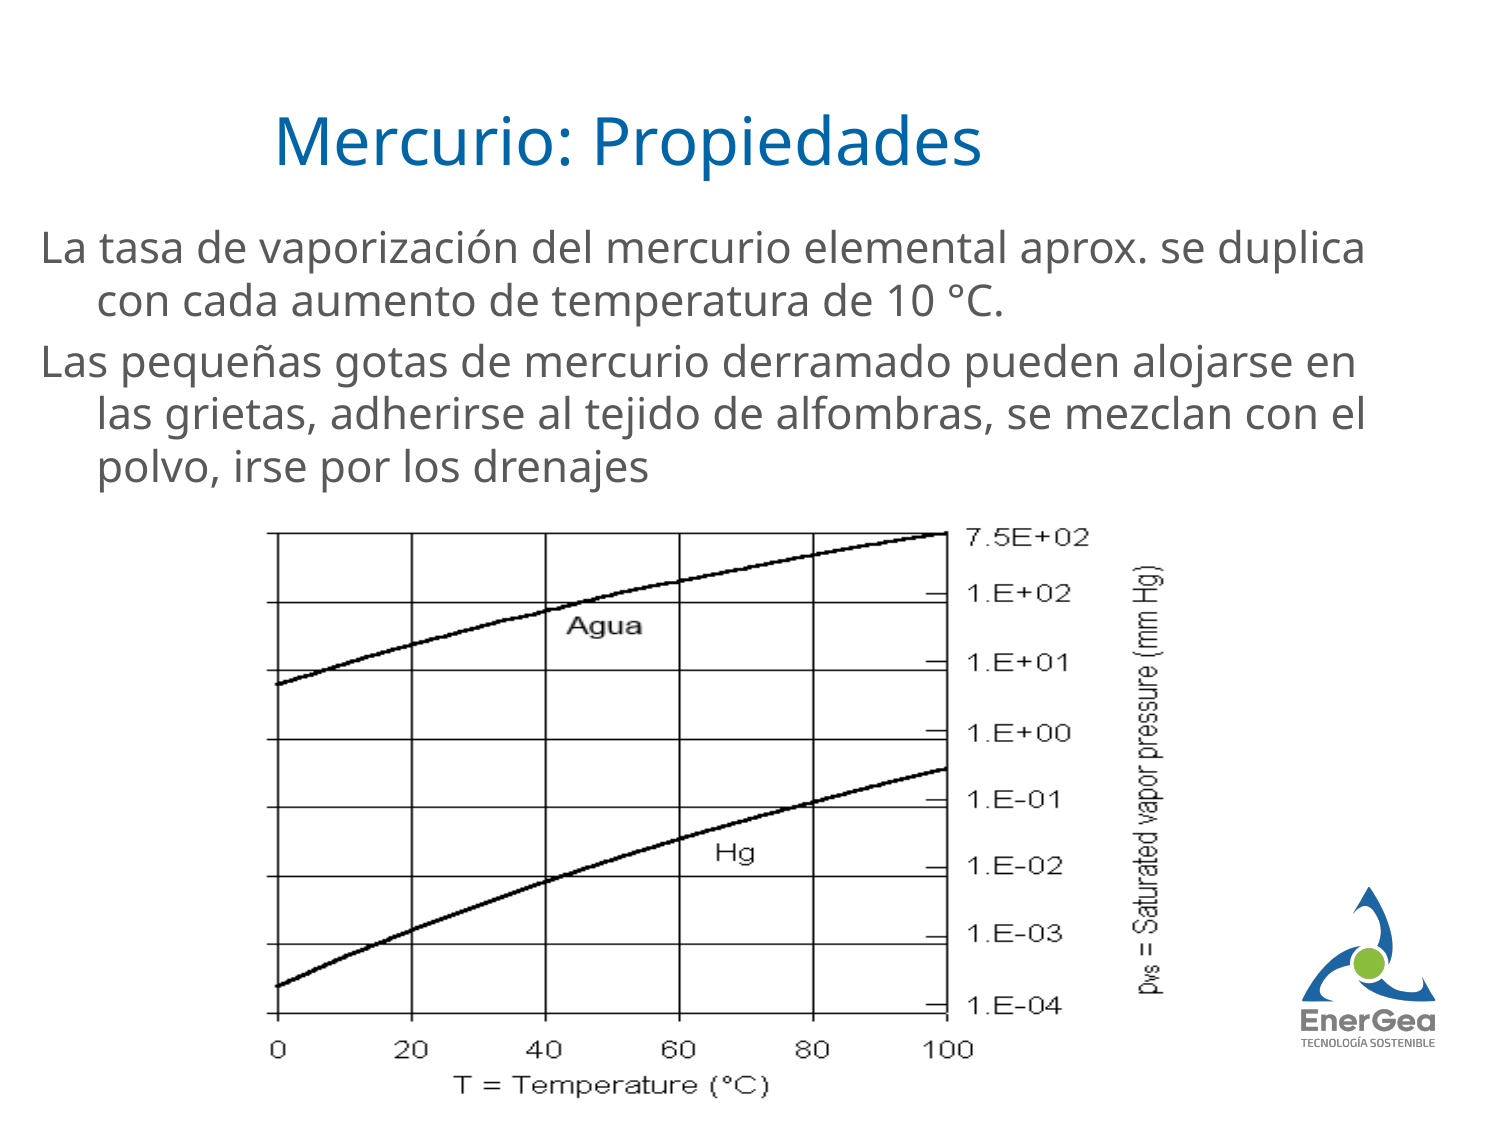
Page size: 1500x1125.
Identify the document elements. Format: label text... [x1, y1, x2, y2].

picture [237, 512, 1188, 1113]
picture [1299, 887, 1436, 1050]
text_box La tasa de vaporización del mercurio elemental aprox. se duplica con cada aumento de temperatura de 10 °C. Las pequeñas gotas de mercurio derramado pueden alojarse en las grietas, adherirse al tejido de alfombras, se mezclan con el polvo, irse por los drenajes [24, 212, 1413, 538]
title Mercurio: Propiedades [0, 45, 1313, 233]
